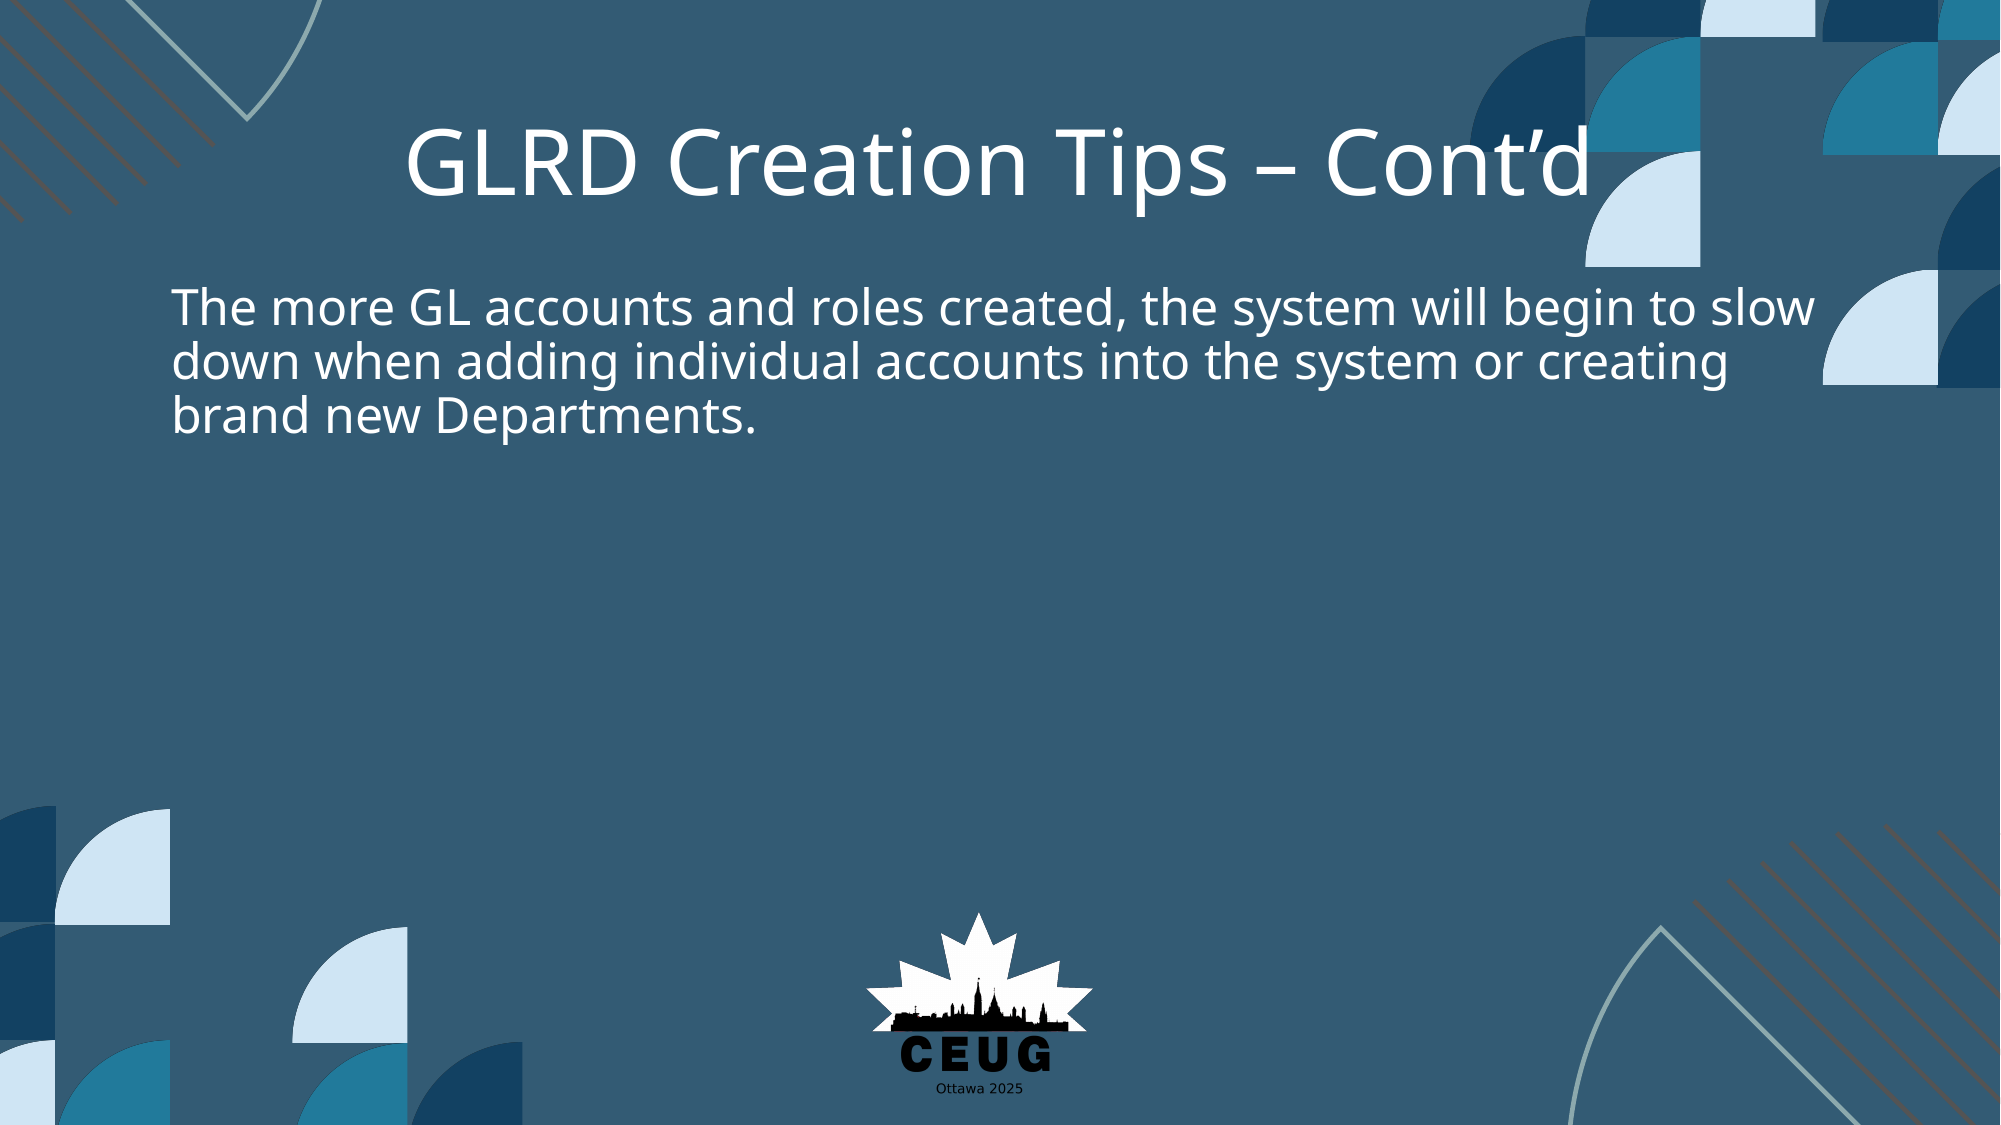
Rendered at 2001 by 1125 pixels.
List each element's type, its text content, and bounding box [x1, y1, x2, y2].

picture [1822, 0, 2001, 388]
picture [0, 806, 170, 1125]
picture [1470, 0, 1816, 57]
picture [866, 1005, 1093, 1100]
picture [292, 1005, 523, 1125]
text_box The more GL accounts and roles created, the system will begin to slow down when adding individual accounts into the system or creating brand new Departments. [156, 274, 1881, 1005]
title GLRD Creation Tips – Cont’d [137, 57, 1863, 275]
